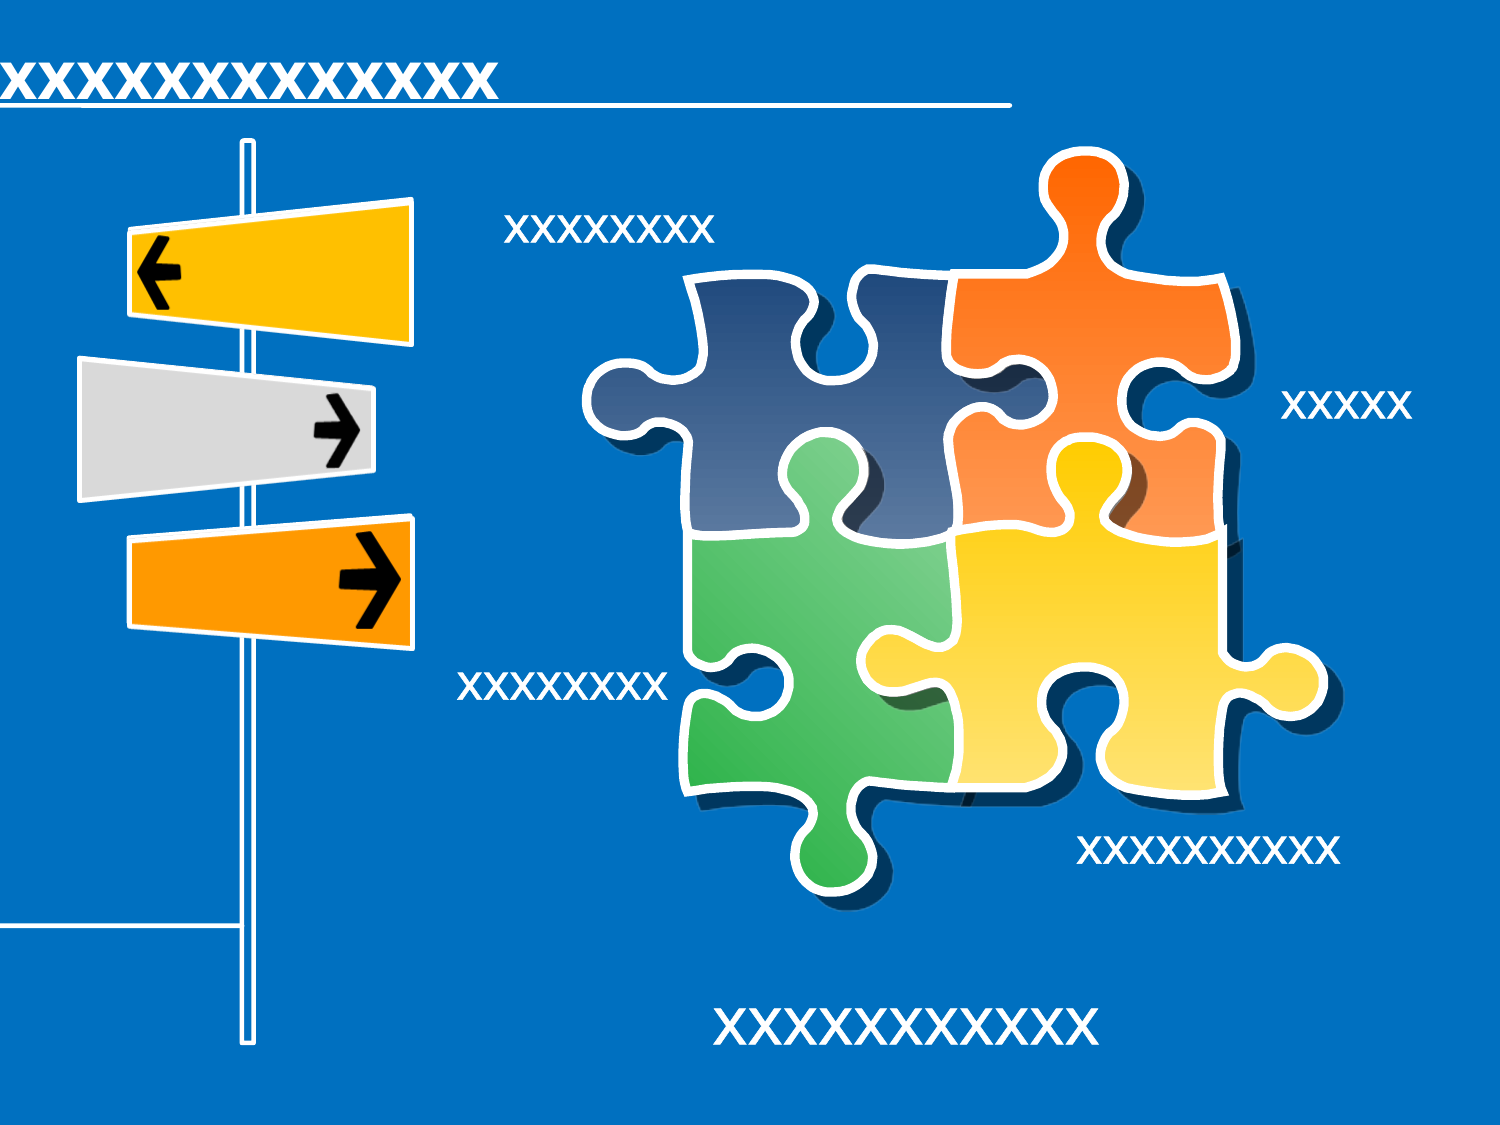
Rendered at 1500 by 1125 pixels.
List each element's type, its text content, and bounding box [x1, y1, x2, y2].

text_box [445, 432, 961, 891]
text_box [0, 24, 1028, 122]
picture [125, 515, 416, 652]
picture [125, 198, 415, 348]
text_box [944, 149, 1426, 544]
picture [76, 355, 377, 505]
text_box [491, 184, 939, 430]
text_box [239, 661, 256, 1046]
text_box [239, 138, 256, 197]
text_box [860, 436, 1352, 883]
text_box xxxxxxxxxxx [697, 970, 1115, 1066]
